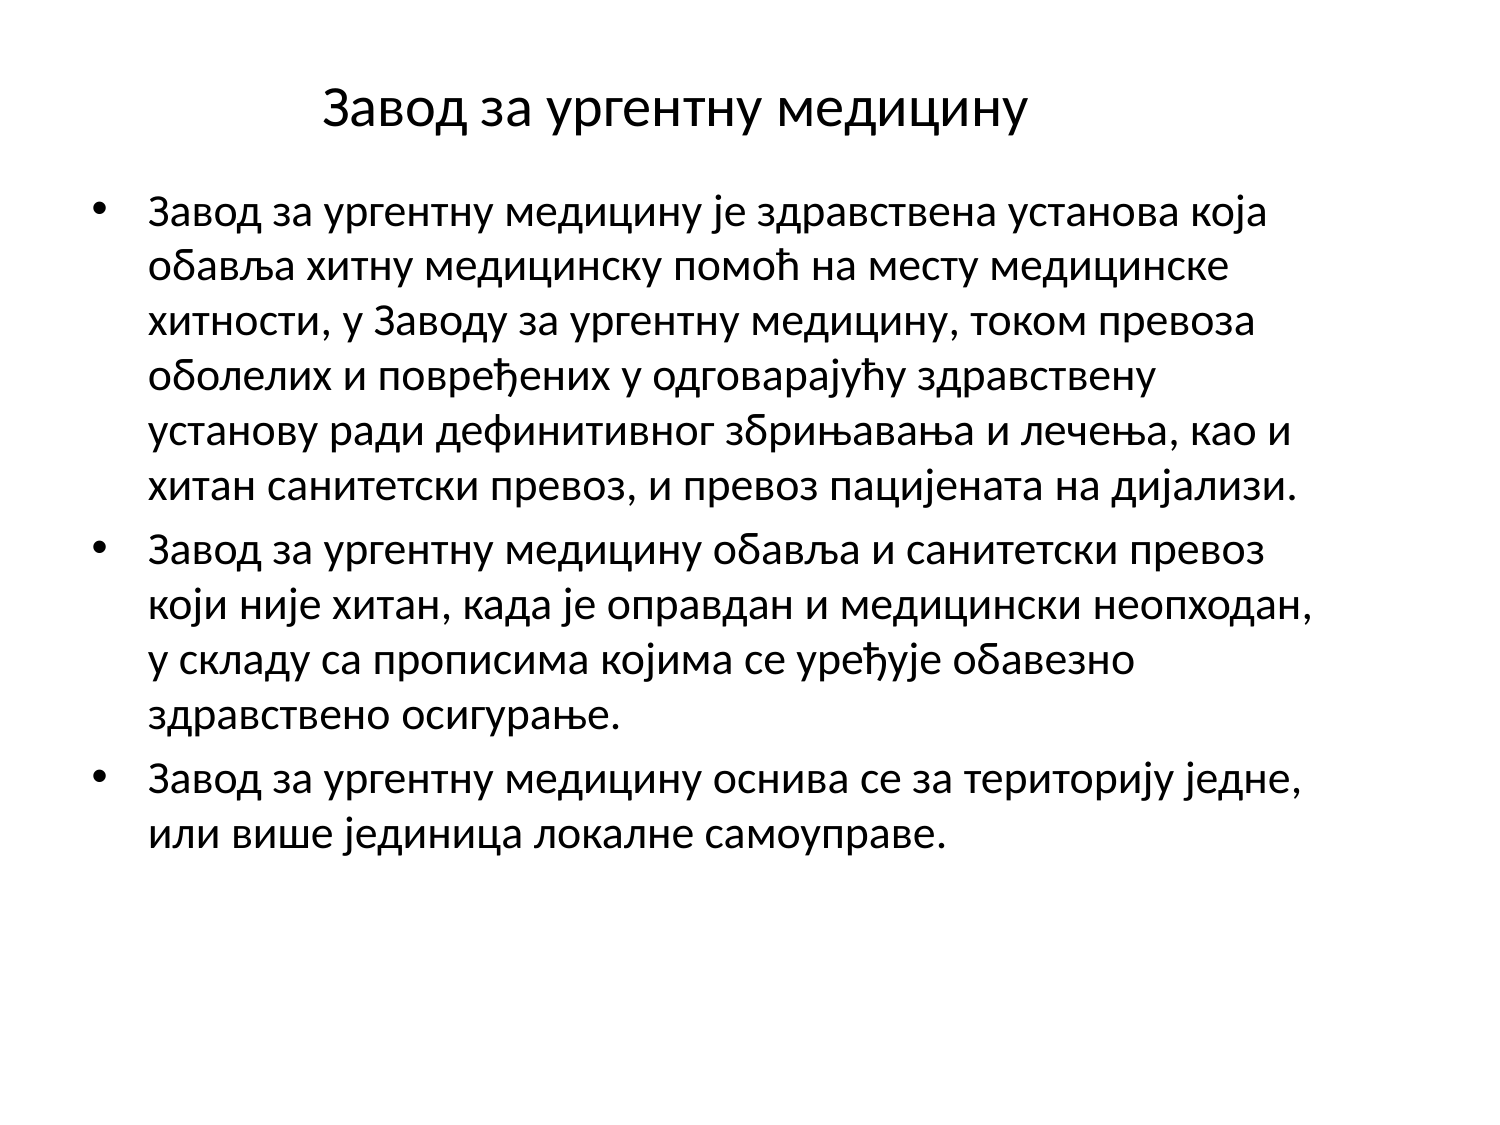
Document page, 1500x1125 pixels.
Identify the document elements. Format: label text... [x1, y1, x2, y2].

list Завод за ургентну медицину је здравствена установа која обавља хитну медицинску помоћ на месту медицинске хитности, у Заводу за ургентну медицину, током превоза оболелих и повређених у одговарајућу здравствену установу ради дефинитивног збрињавања и лечења, као и хитан санитетски превоз, и превоз пацијената на дијализи. Завод за ургентну медицину обавља и санитетски превоз који није хитан, када је оправдан и медицински неопходан, у складу са прописима којима се уређује обавезно здравствено осигурање. Завод за ургентну медицину оснива се за територију једне, или више јединица локалне самоуправе. [76, 172, 1343, 1083]
title Завод за ургентну медицину [88, 66, 1276, 140]
